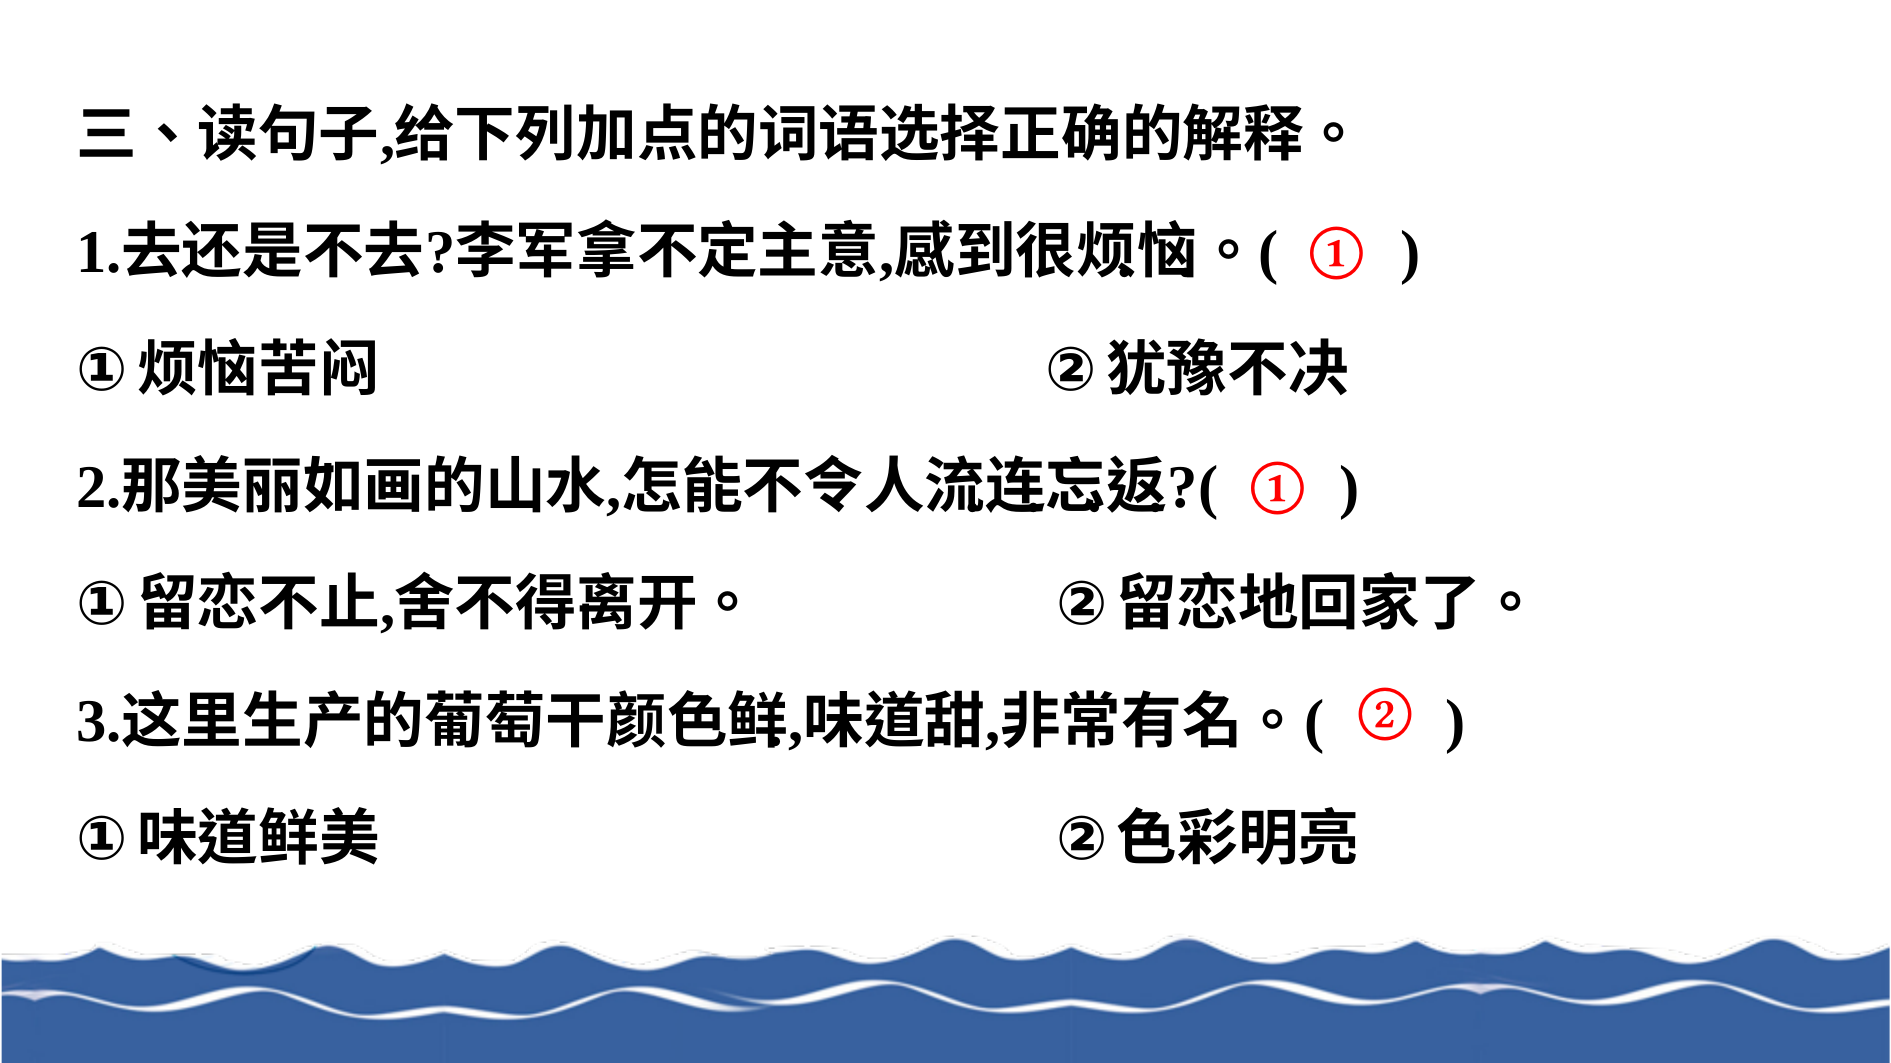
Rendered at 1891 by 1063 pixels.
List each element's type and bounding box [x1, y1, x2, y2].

picture [1, 886, 1891, 1063]
text_box [76, 94, 1814, 919]
